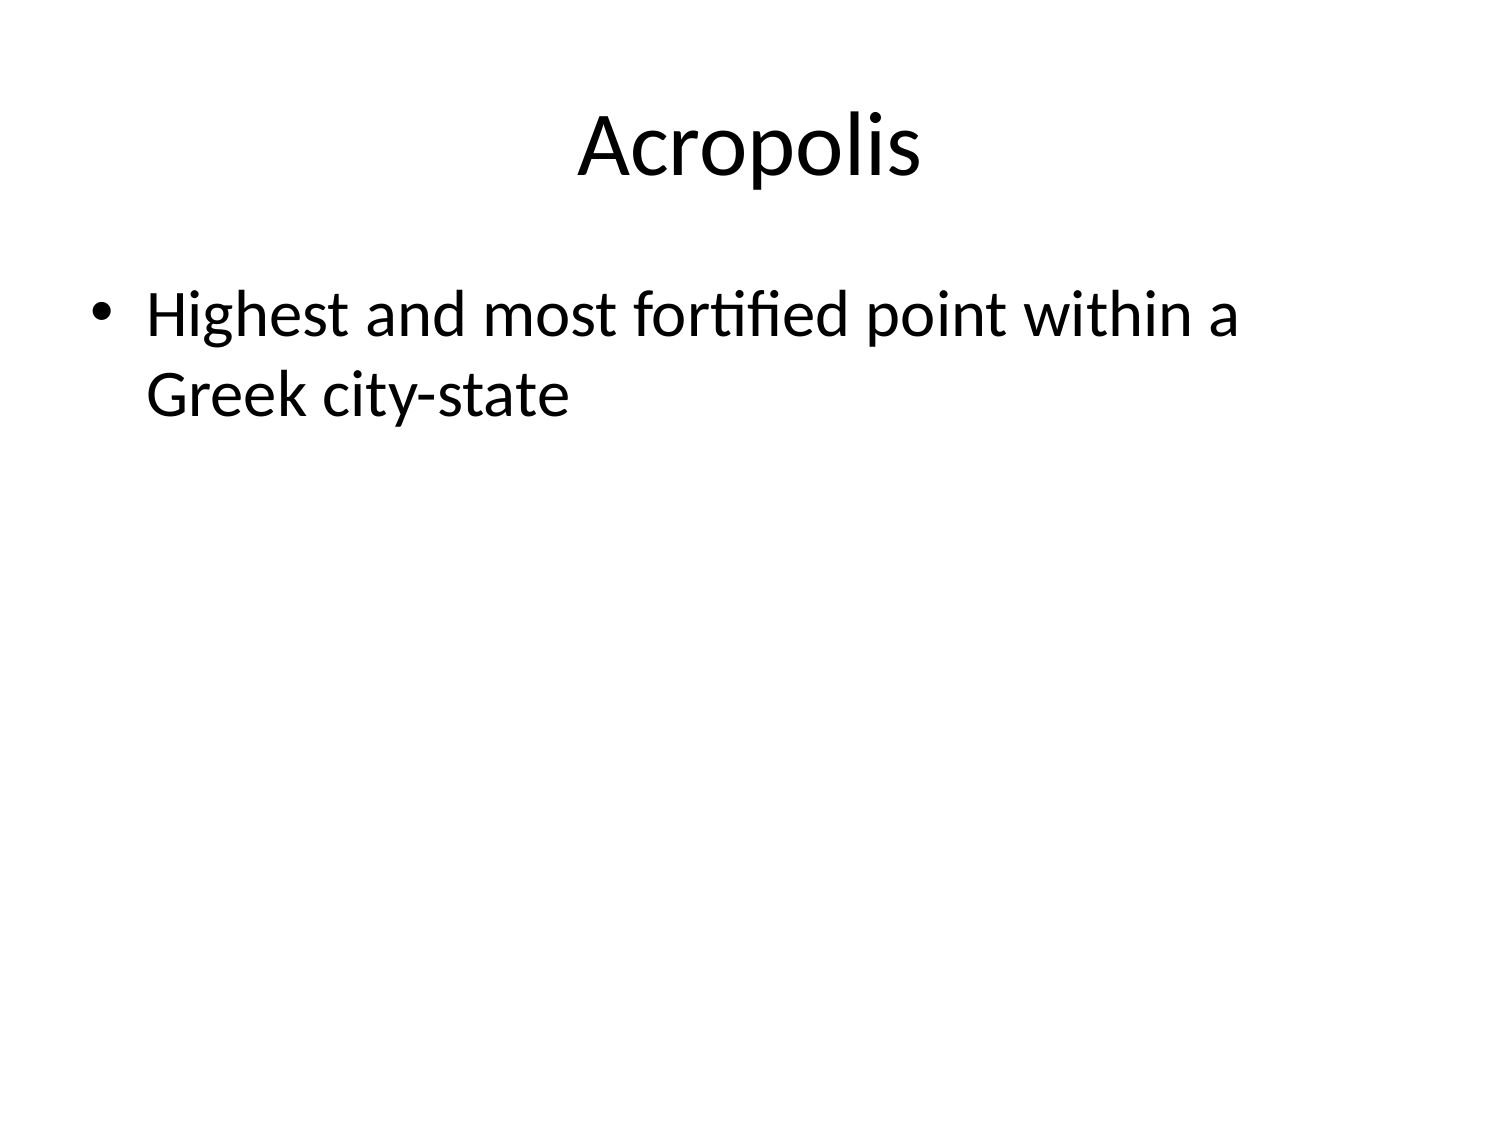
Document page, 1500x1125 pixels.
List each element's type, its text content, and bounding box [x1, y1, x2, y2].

title Acropolis [75, 45, 1425, 233]
list Highest and most fortified point within a Greek city-state [75, 262, 1425, 1005]
